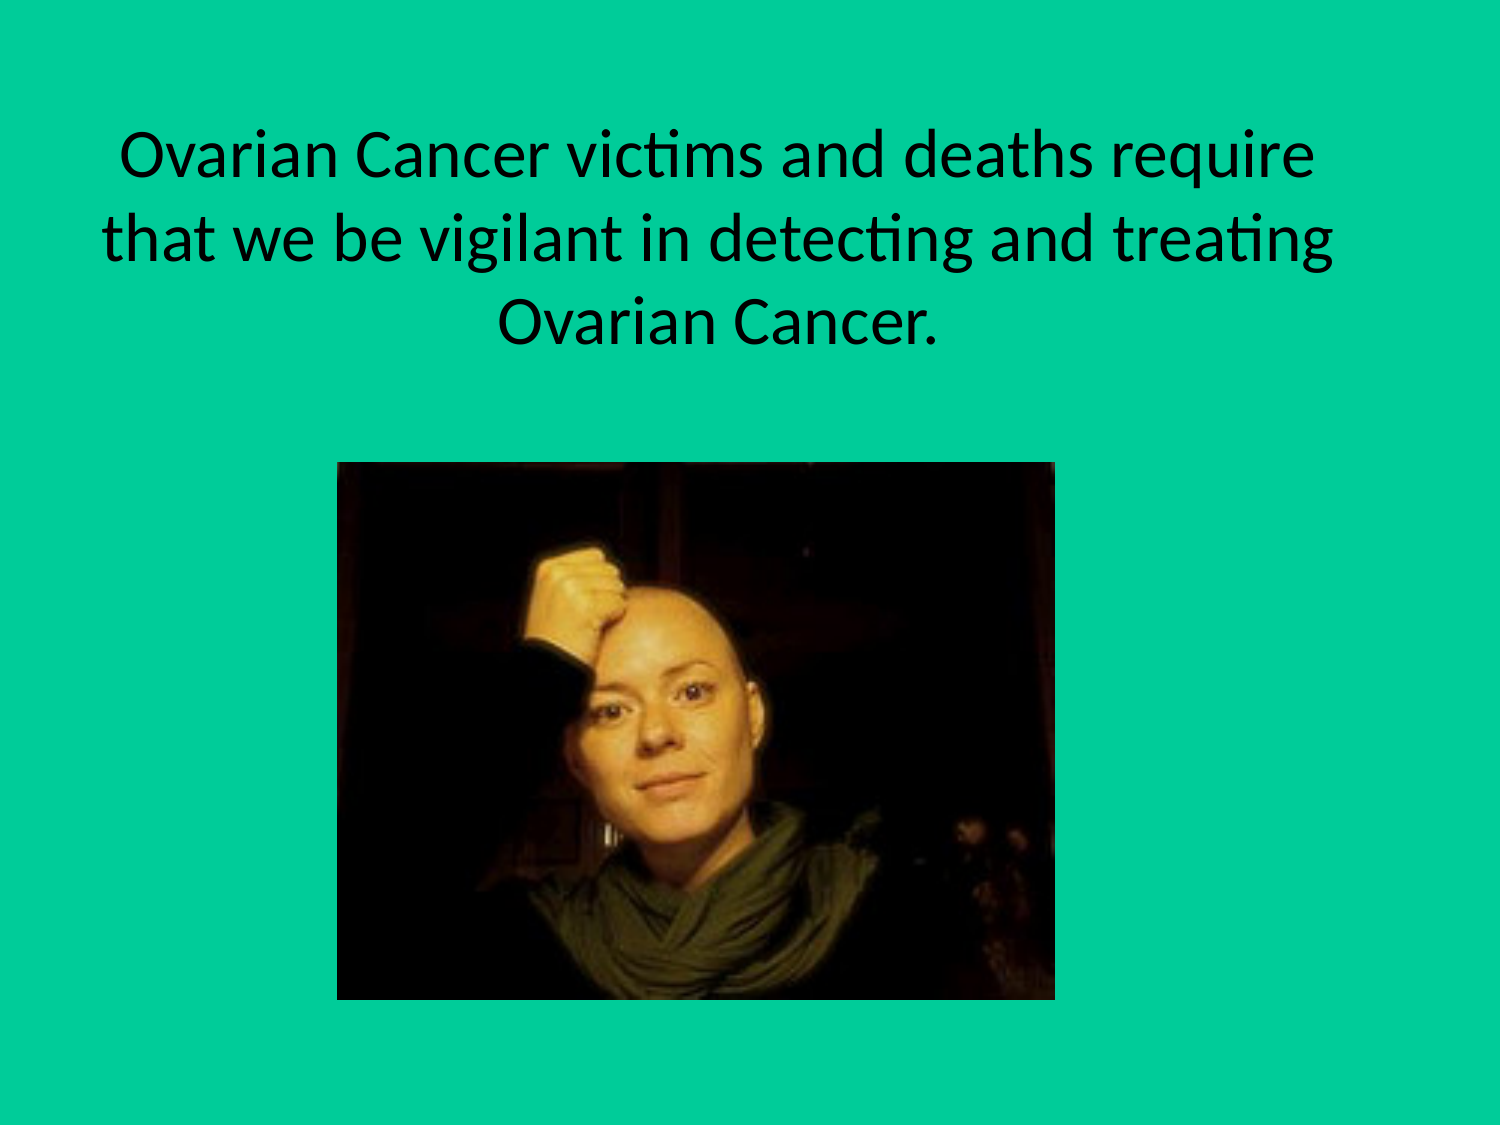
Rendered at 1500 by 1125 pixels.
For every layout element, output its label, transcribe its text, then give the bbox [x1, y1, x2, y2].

picture [337, 462, 1055, 1001]
title Ovarian Cancer victims and deaths require that we be vigilant in detecting and treating Ovarian Cancer. [50, 99, 1388, 450]
